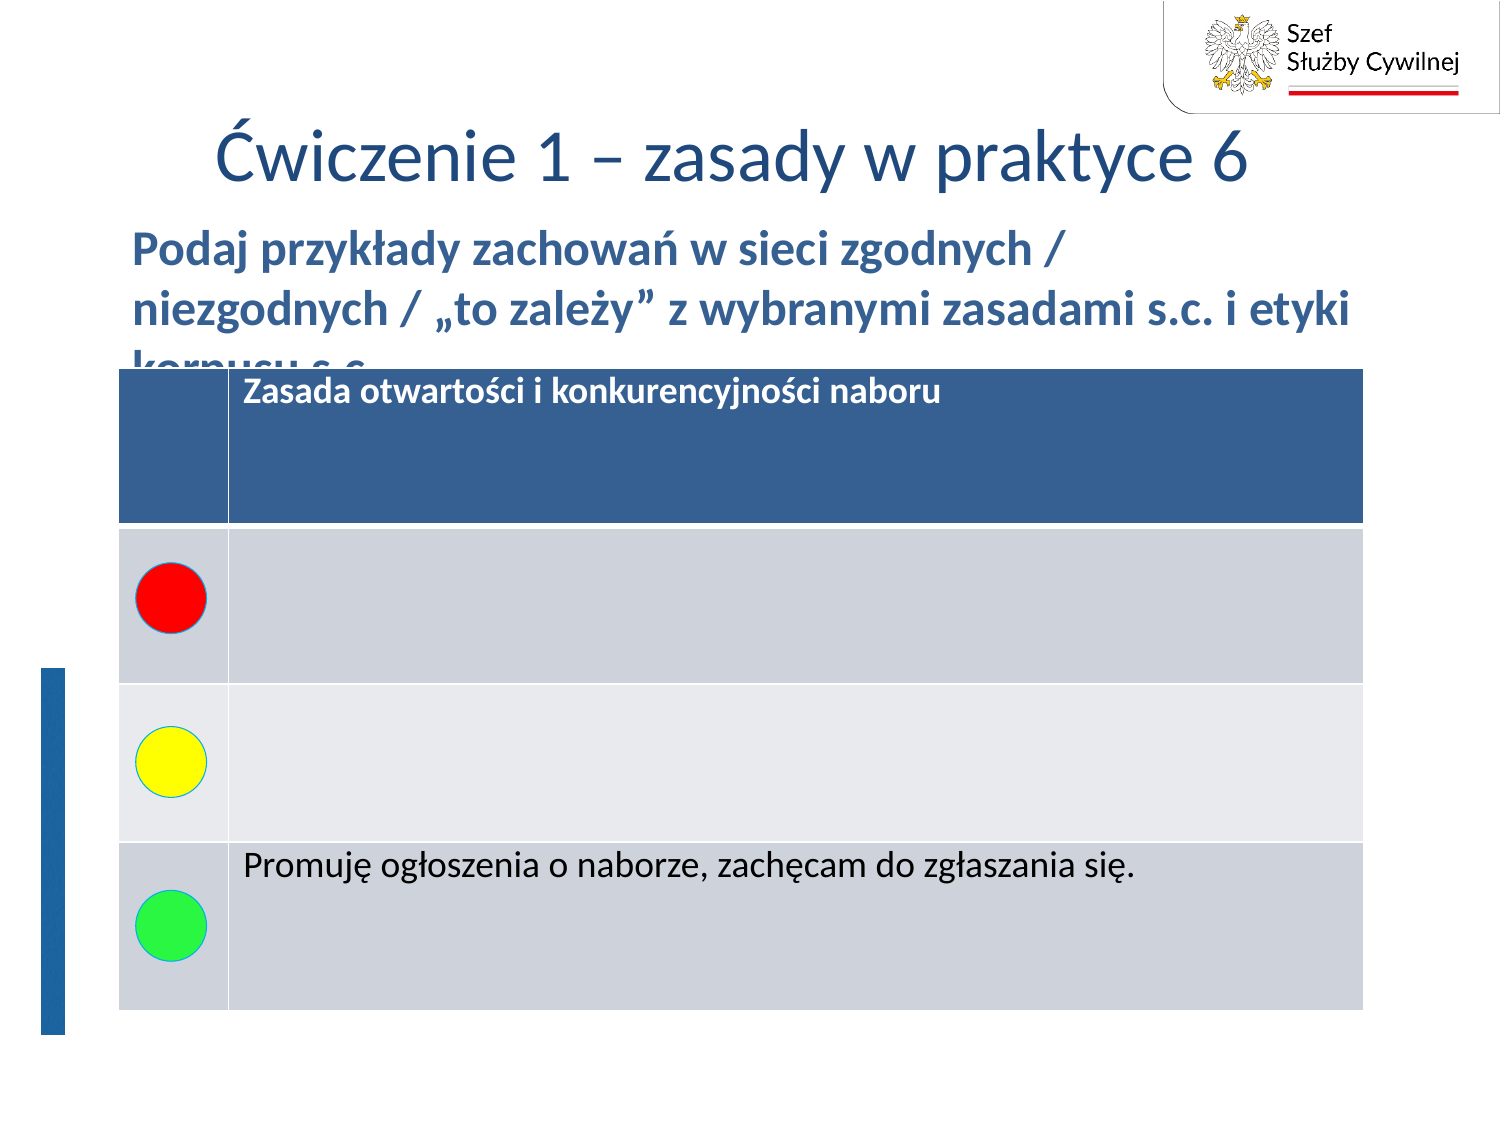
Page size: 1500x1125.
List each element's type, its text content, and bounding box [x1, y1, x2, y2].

table_cell [229, 529, 1363, 683]
table_cell [119, 843, 228, 1010]
picture [1163, 0, 1500, 114]
table_header Zasada otwartości i konkurencyjności naboru [229, 369, 1363, 523]
text_box [133, 560, 209, 636]
picture [41, 668, 65, 1035]
text_box Podaj przykłady zachowań w sieci zgodnych / niezgodnych / „to zależy” z wybranymi zasadami s.c. i etyki korpusu s.c. [117, 208, 1382, 403]
table_header [119, 369, 228, 523]
table_cell Promuję ogłoszenia o naborze, zachęcam do zgłaszania się. [229, 843, 1363, 1010]
table_cell [119, 685, 228, 841]
table_cell [119, 529, 228, 683]
text_box [133, 724, 209, 800]
table_cell [229, 685, 1363, 841]
title Ćwiczenie 1 – zasady w praktyce 6 [83, 99, 1383, 224]
text_box [133, 888, 209, 964]
